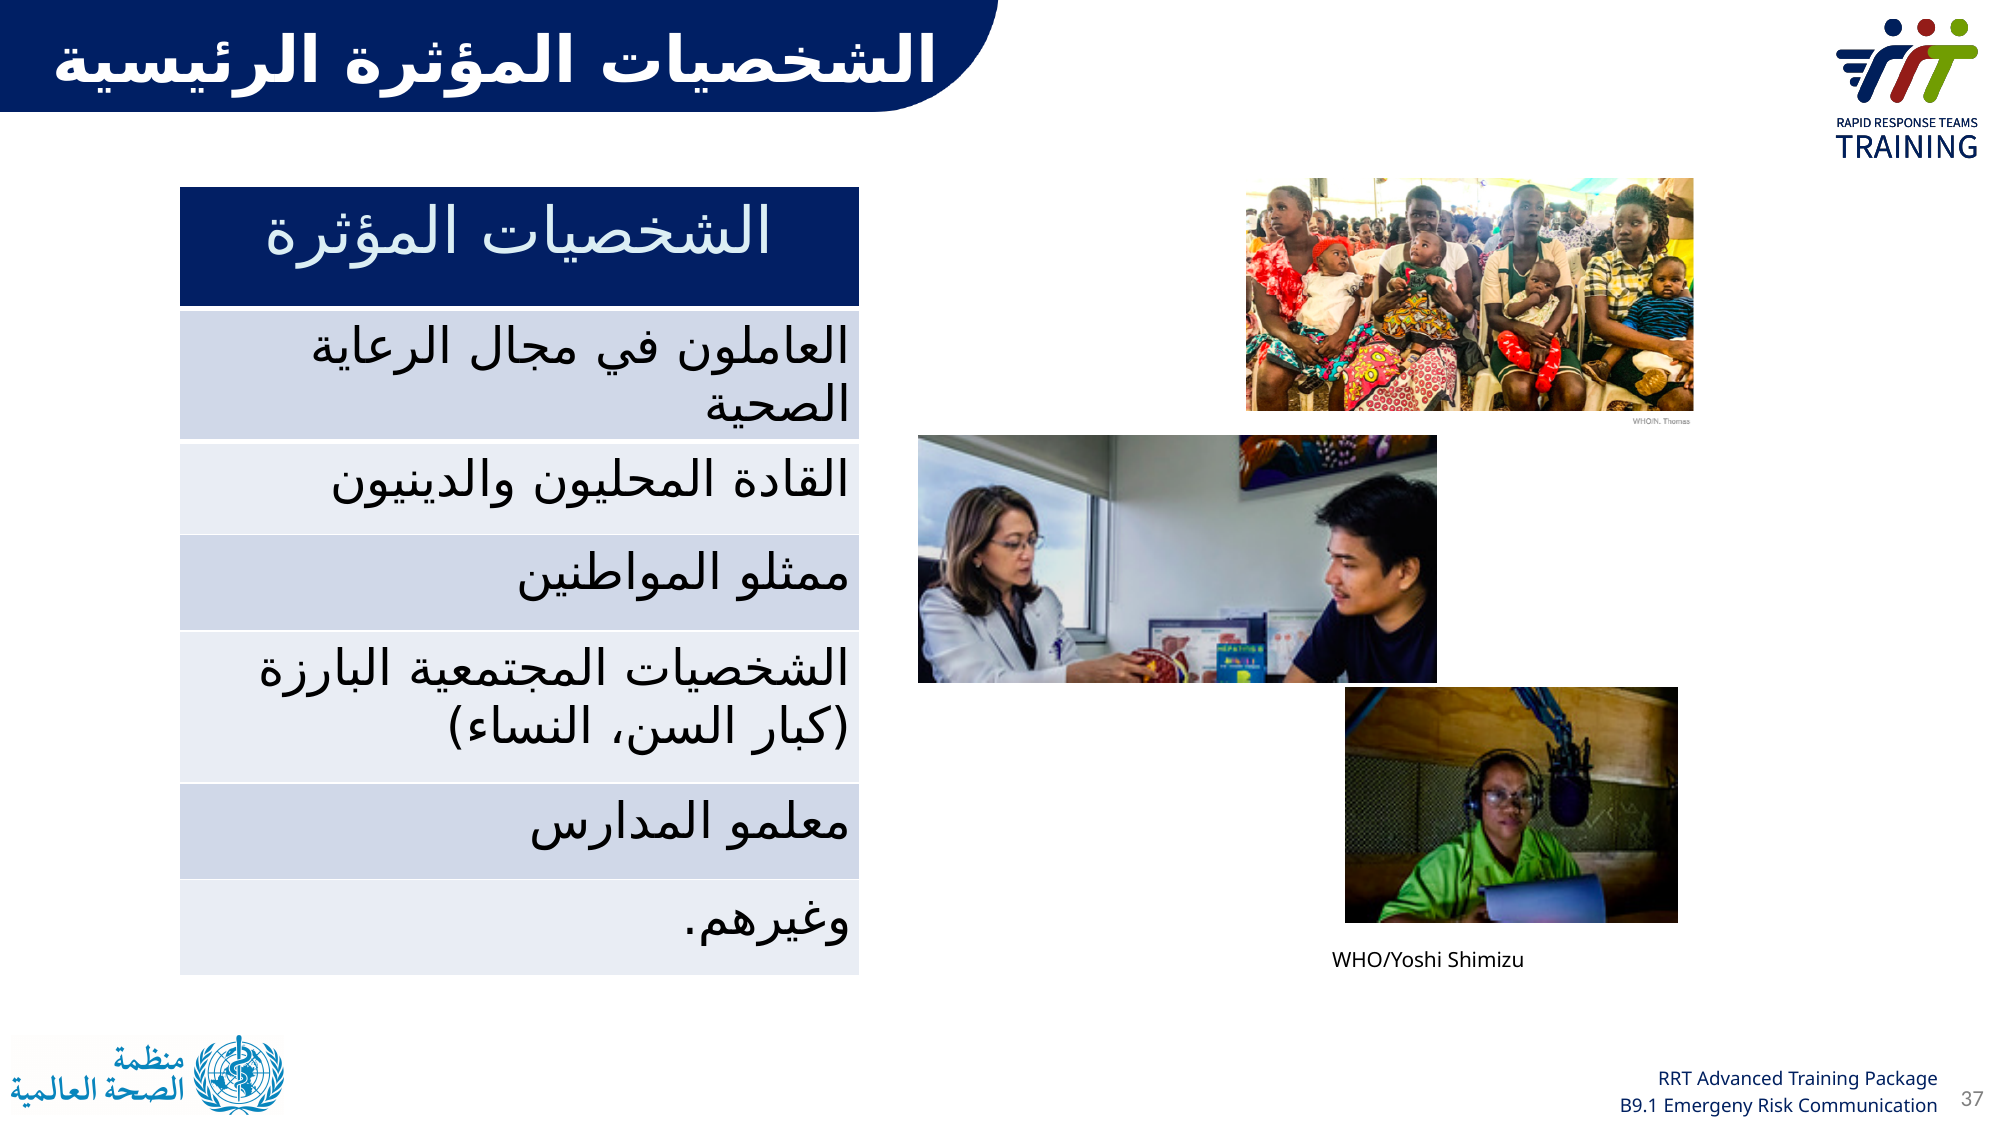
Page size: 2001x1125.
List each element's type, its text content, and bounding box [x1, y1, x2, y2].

picture [241, 1050, 247, 1059]
picture [0, 0, 999, 112]
table_cell معلمو المدارس [180, 784, 859, 879]
table_cell وغيرهم. [180, 880, 859, 975]
table_header الشخصيات المؤثرة [180, 187, 859, 306]
table_cell العاملون في مجال الرعاية الصحية [180, 311, 859, 439]
text_box WHO/Yoshi Shimizu [1246, 939, 1532, 980]
table_cell القادة المحليون والدينيون [180, 444, 859, 534]
picture [1835, 19, 1978, 167]
text_box الشخصيات المؤثرة الرئيسية [22, 15, 947, 108]
table_cell ‏ممثلو المواطنين [180, 535, 859, 630]
table_cell الشخصيات المجتمعية البارزة (كبار السن، النساء) [180, 632, 859, 782]
picture [1246, 178, 1695, 427]
picture [11, 1035, 284, 1115]
picture [917, 435, 1438, 683]
picture [1345, 687, 1679, 923]
